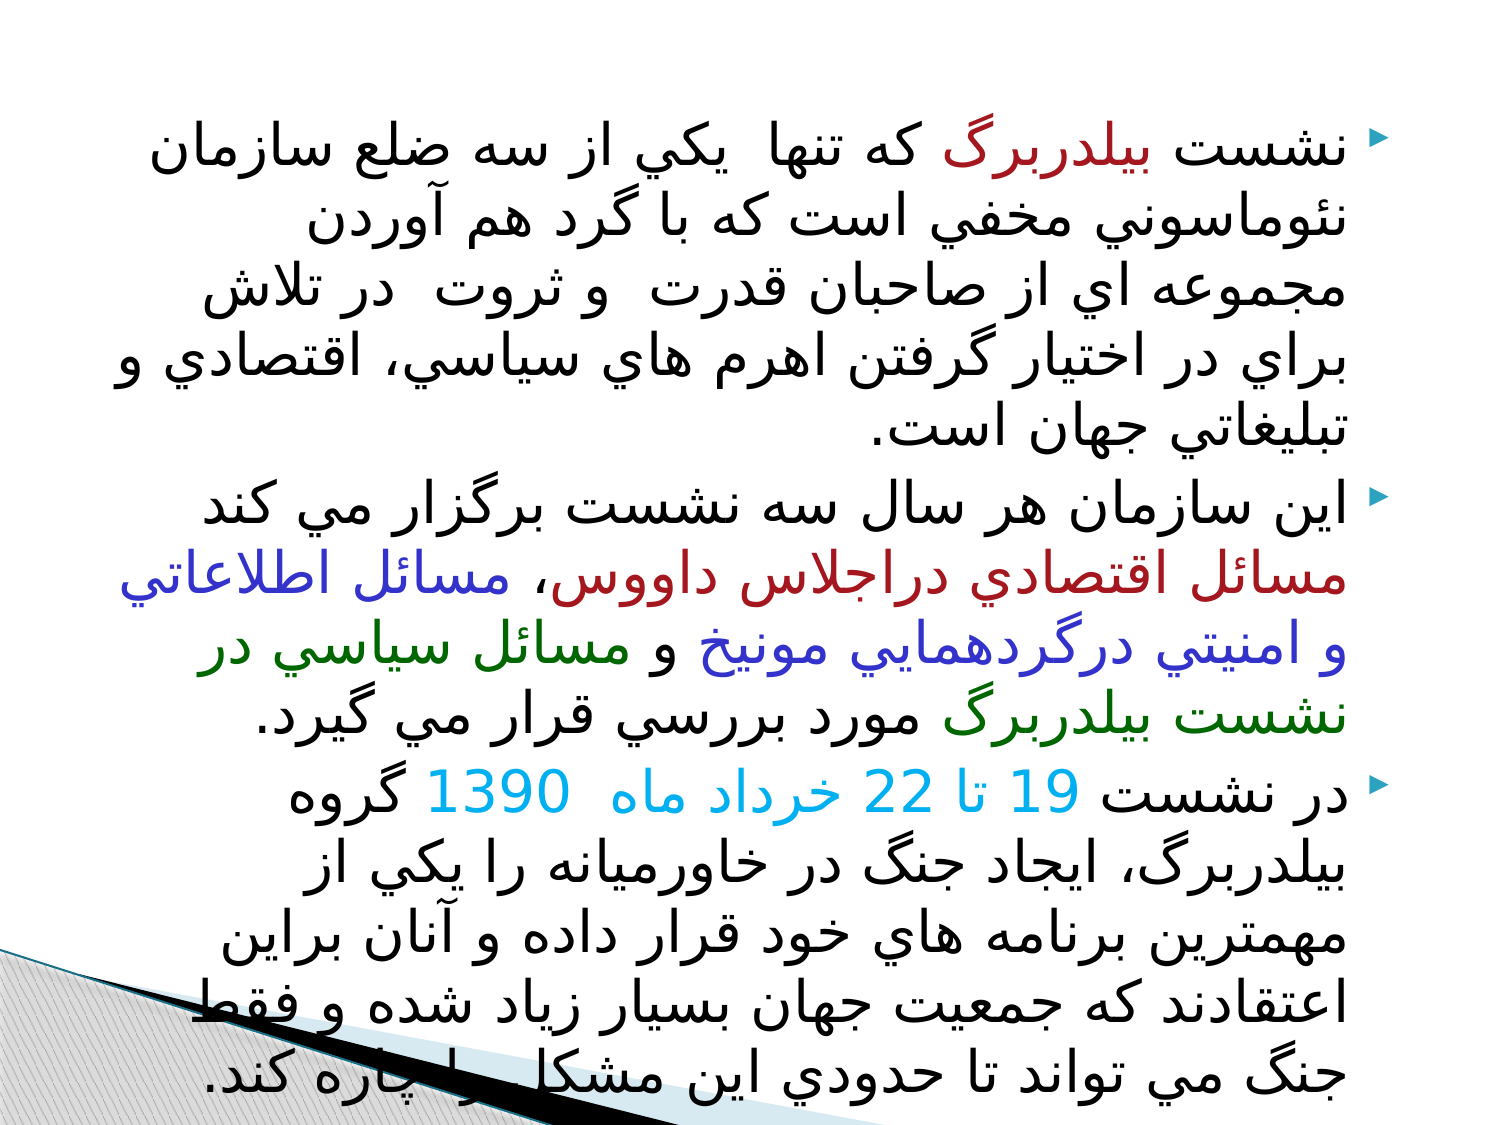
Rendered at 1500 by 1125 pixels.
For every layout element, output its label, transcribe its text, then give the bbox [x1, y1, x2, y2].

list نشست بيلدربرگ که تنها يکي از سه ضلع سازمان نئوماسوني مخفي است که با گرد هم آوردن مجموعه اي از صاحبان قدرت و ثروت در تلاش براي در اختيار گرفتن اهرم هاي سياسي، اقتصادي و تبليغاتي جهان است. اين سازمان هر سال سه نشست برگزار مي کند مسائل اقتصادي دراجلاس داووس، مسائل اطلاعاتي و امنيتي درگردهمايي مونيخ و مسائل سياسي در نشست بيلدربرگ مورد بررسي قرار مي گيرد. در نشست 19 تا 22 خرداد ماه 1390 گروه بيلدربرگ، ايجاد جنگ در خاورميانه را يکي از مهمترين برنامه هاي خود قرار داده و آنان براين اعتقادند که جمعيت جهان بسيار زياد شده و فقط جنگ مي تواند تا حدودي اين مشکل را چاره کند. [75, 99, 1425, 988]
